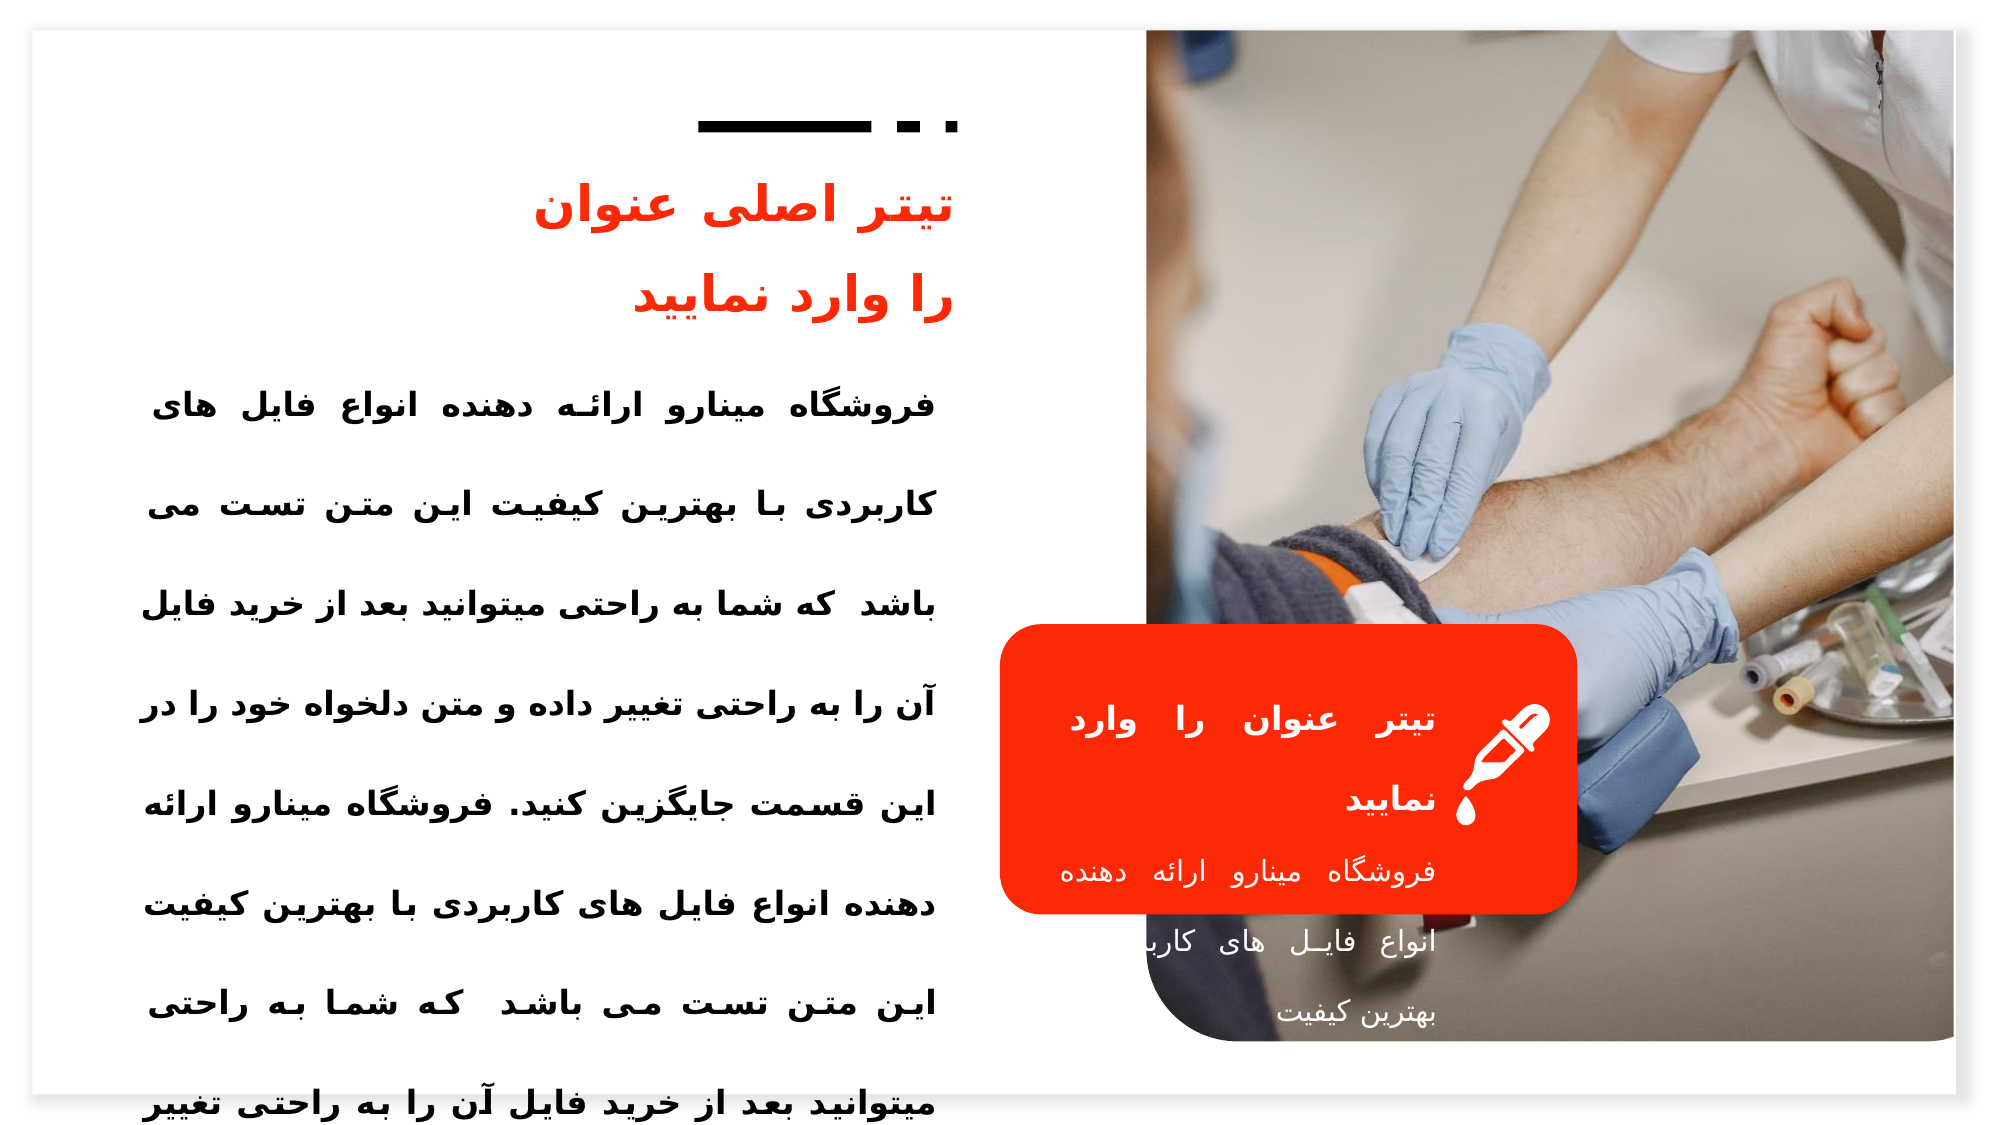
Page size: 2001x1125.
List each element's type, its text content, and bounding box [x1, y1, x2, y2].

text_box فروشگاه مینارو ارائه دهنده انواع فایل های کاربردی با بهترین کیفیت این متن تست می باشد که شما به راحتی میتوانید بعد از خرید فایل آن را به راحتی تغییر داده و متن دلخواه خود را در این قسمت جایگزین کنید. فروشگاه مینارو ارائه دهنده انواع فایل های کاربردی با بهترین کیفیت این متن تست می باشد که شما به راحتی میتوانید بعد از خرید فایل آن را به راحتی تغییر داده و متن دلخواه خود را در این قسمت جایگزین کنید. [125, 315, 952, 1125]
text_box [998, 623, 1146, 914]
picture [1146, 30, 1954, 1042]
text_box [1456, 703, 1551, 826]
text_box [698, 121, 958, 133]
text_box تیتر اصلی عنوان را وارد نمایید [514, 134, 971, 329]
text_box تیتر عنوان را وارد نمایید فروشگاه مینارو ارائه دهنده انواع فایل های کاربردی با بهترین کیفیت [1029, 650, 1146, 1035]
